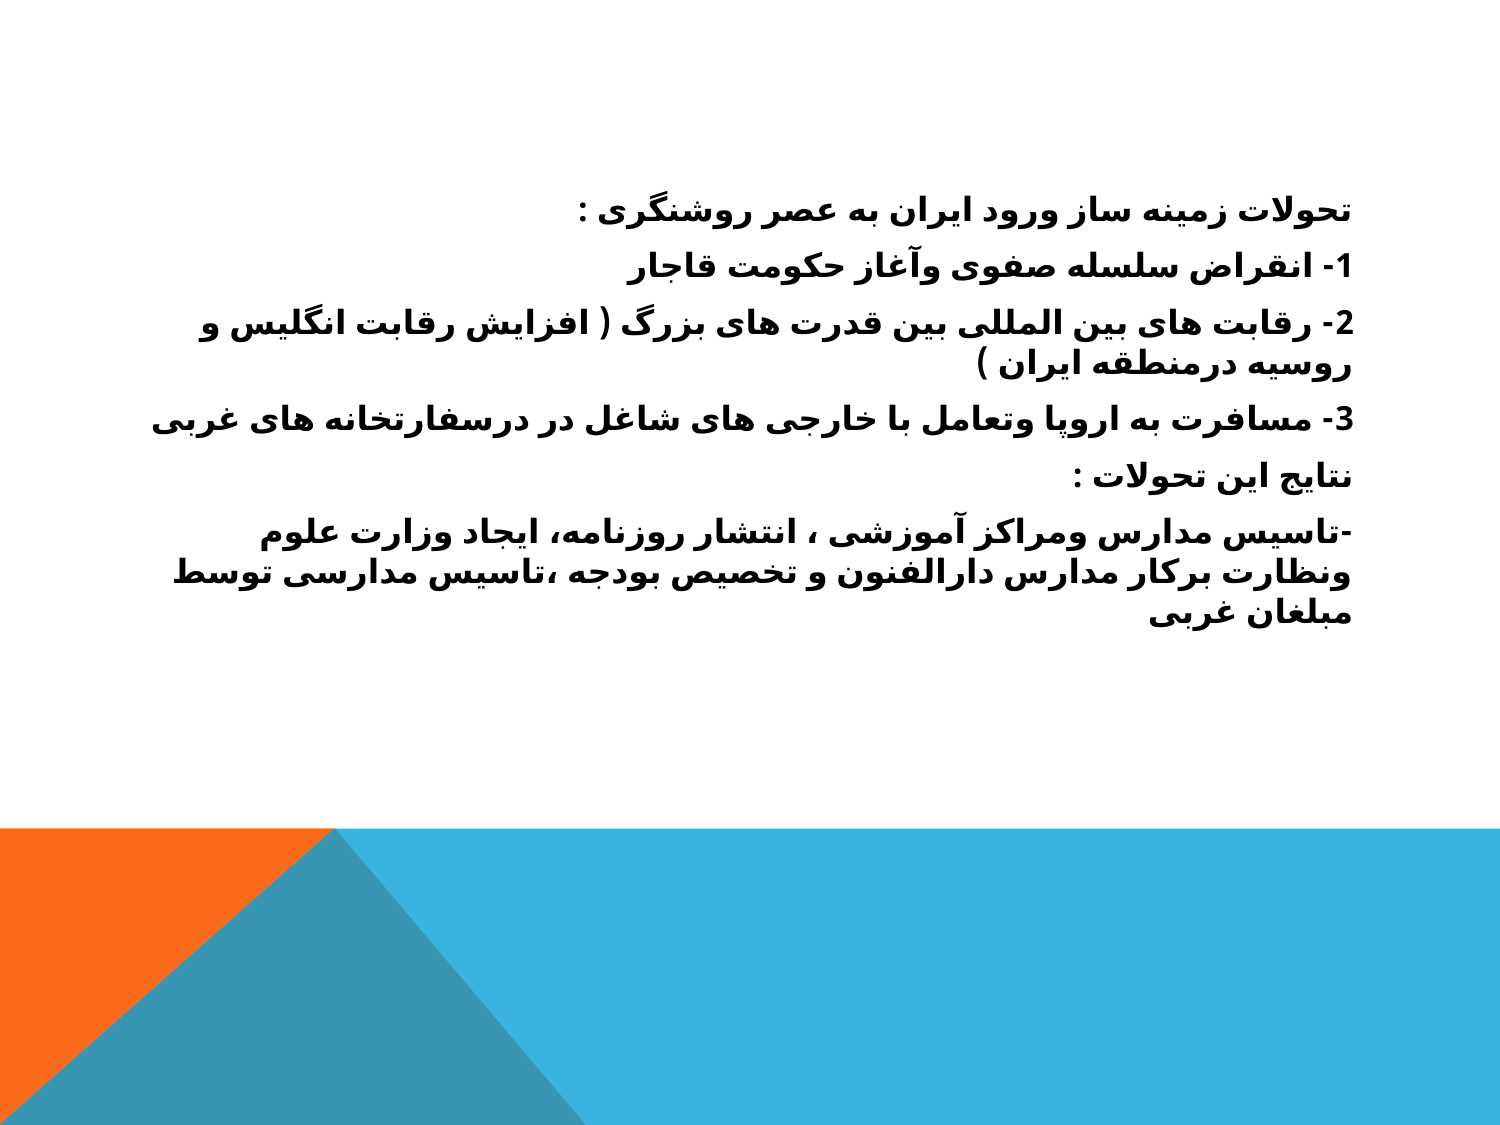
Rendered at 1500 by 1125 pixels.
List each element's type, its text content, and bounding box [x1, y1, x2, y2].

list تحولات زمینه ساز ورود ایران به عصر روشنگری : 1- انقراض سلسله صفوی وآغاز حکومت قاجار 2- رقابت های بین المللی بین قدرت های بزرگ ( افزایش رقابت انگلیس و روسیه درمنطقه ایران ) 3- مسافرت به اروپا وتعامل با خارجی های شاغل در درسفارتخانه های غربی نتایج این تحولات : -تاسیس مدارس ومراکز آموزشی ، انتشار روزنامه، ایجاد وزارت علوم ونظارت برکار مدارس دارالفنون و تخصیص بودجه ،تاسیس مدارسی توسط مبلغان غربی [135, 180, 1369, 768]
